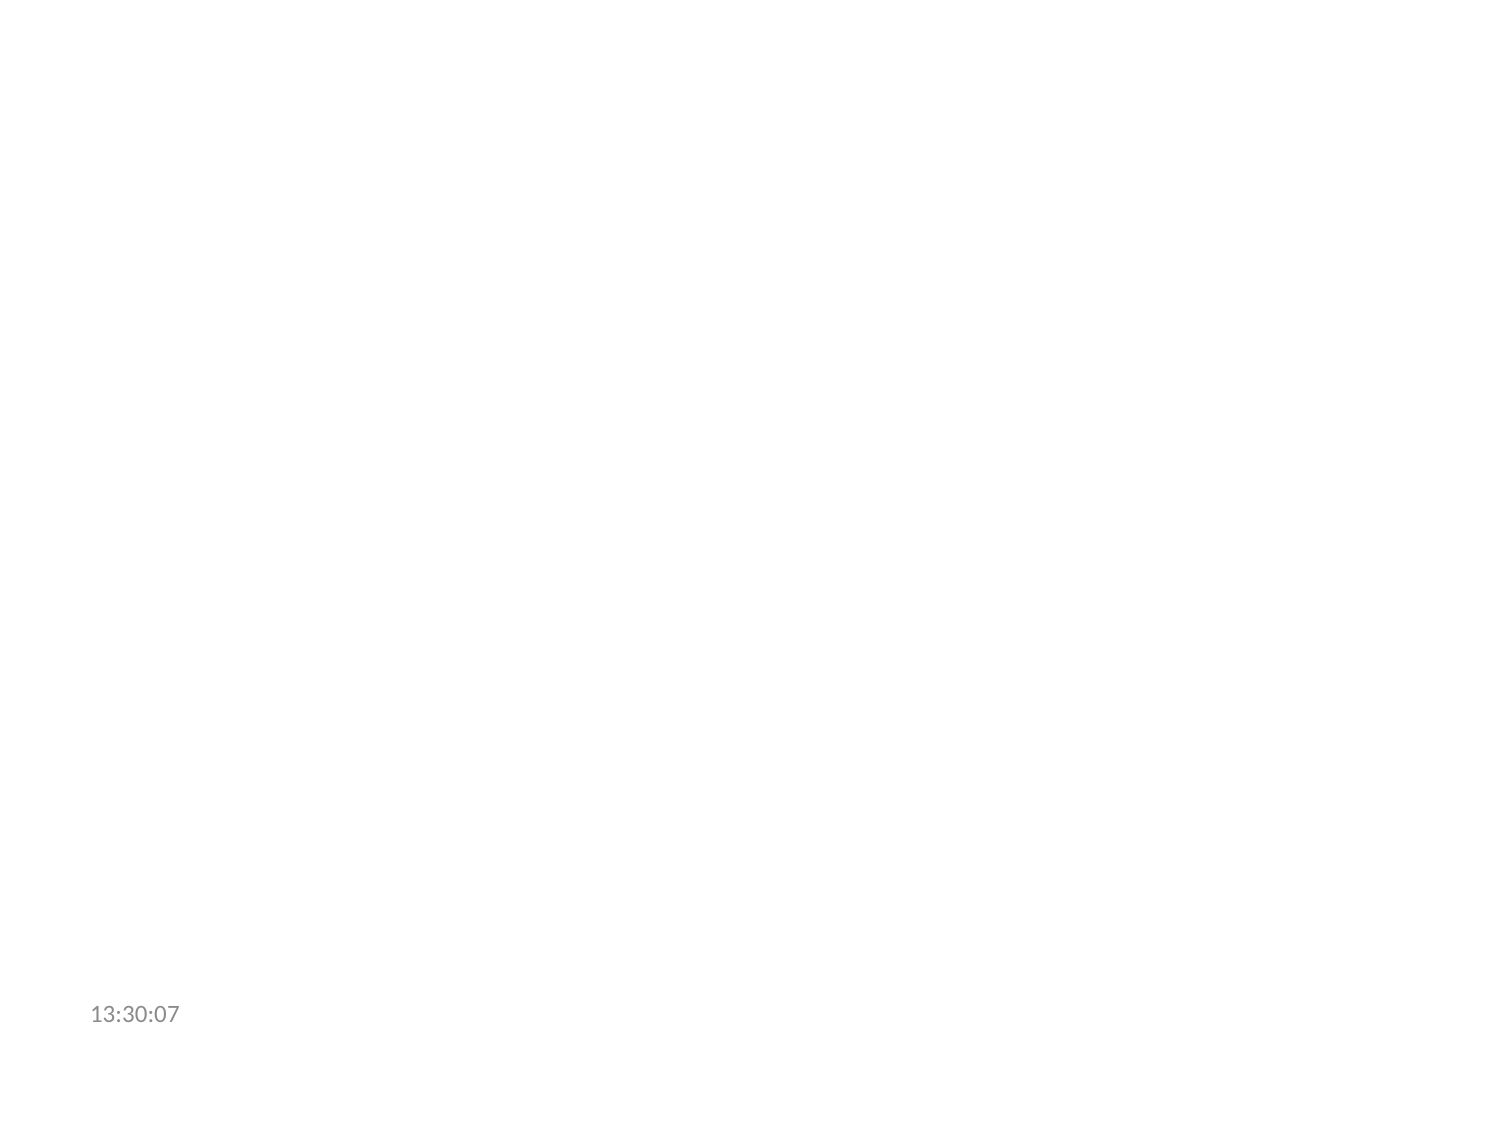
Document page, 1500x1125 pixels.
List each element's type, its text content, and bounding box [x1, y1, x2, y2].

text_box 15:35:09 [75, 982, 425, 1043]
